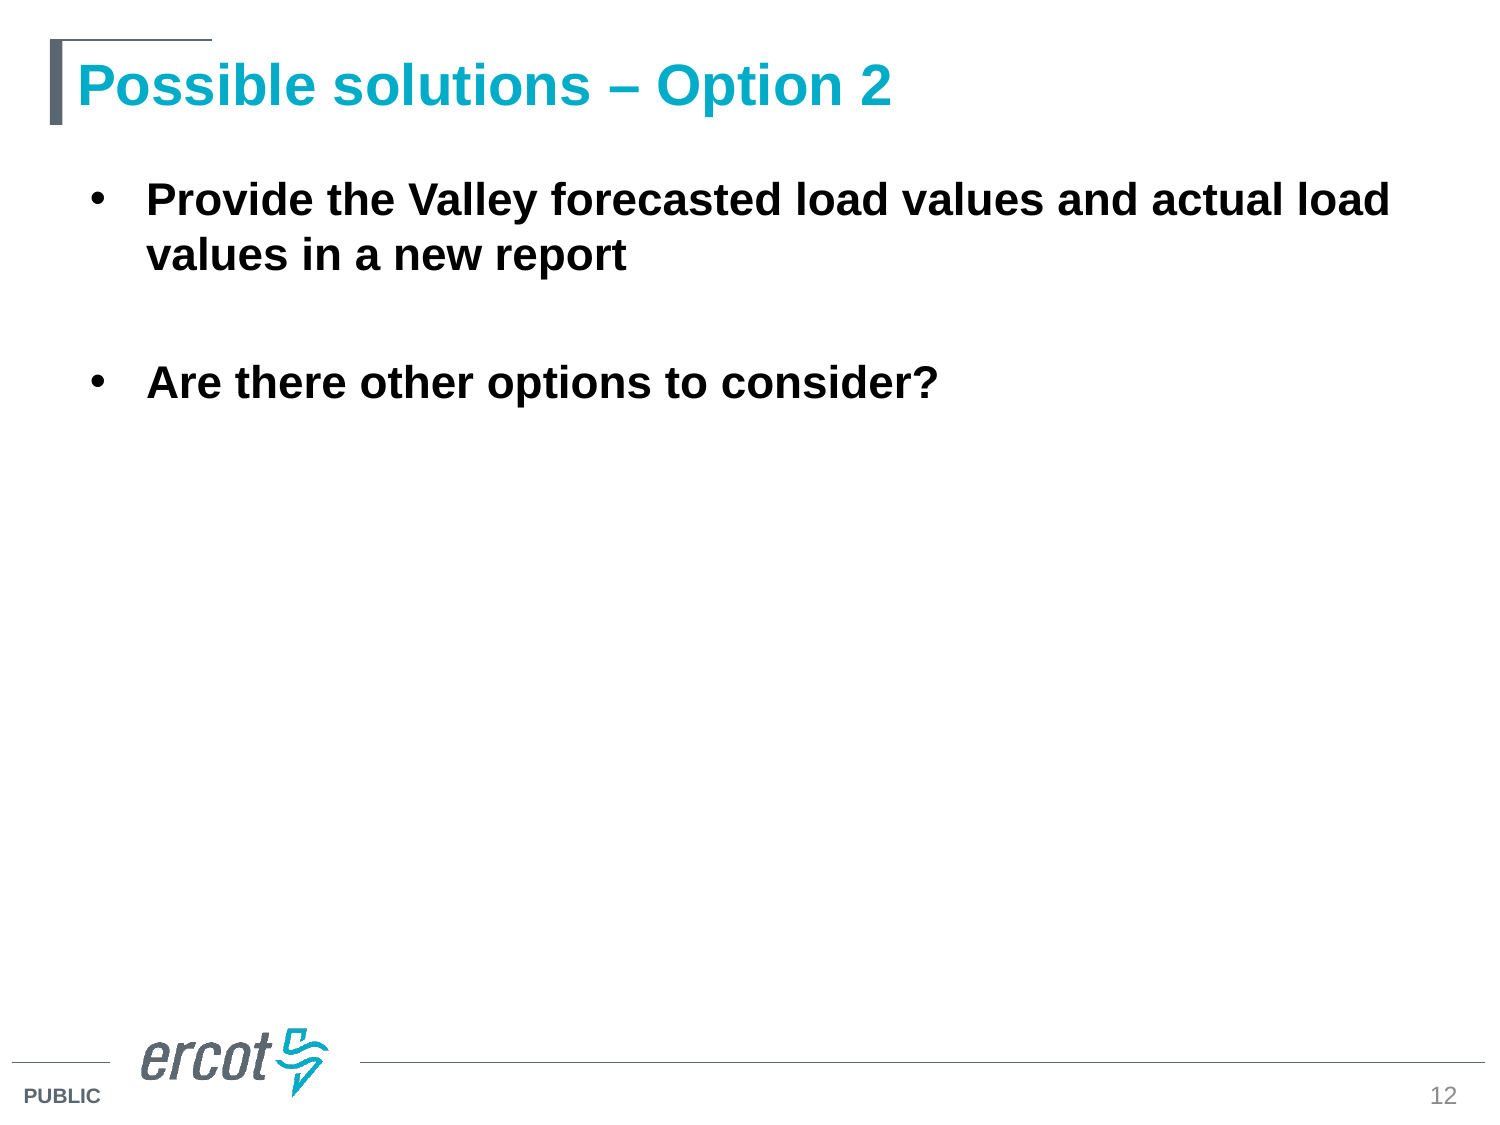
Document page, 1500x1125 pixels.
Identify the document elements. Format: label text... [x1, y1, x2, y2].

picture [137, 1024, 332, 1100]
text_box Provide the Valley forecasted load values and actual load values in a new report Are there other options to consider? [74, 162, 1425, 947]
title Possible solutions – Option 2 [62, 39, 1450, 125]
slide_number 12 [1400, 1076, 1488, 1113]
